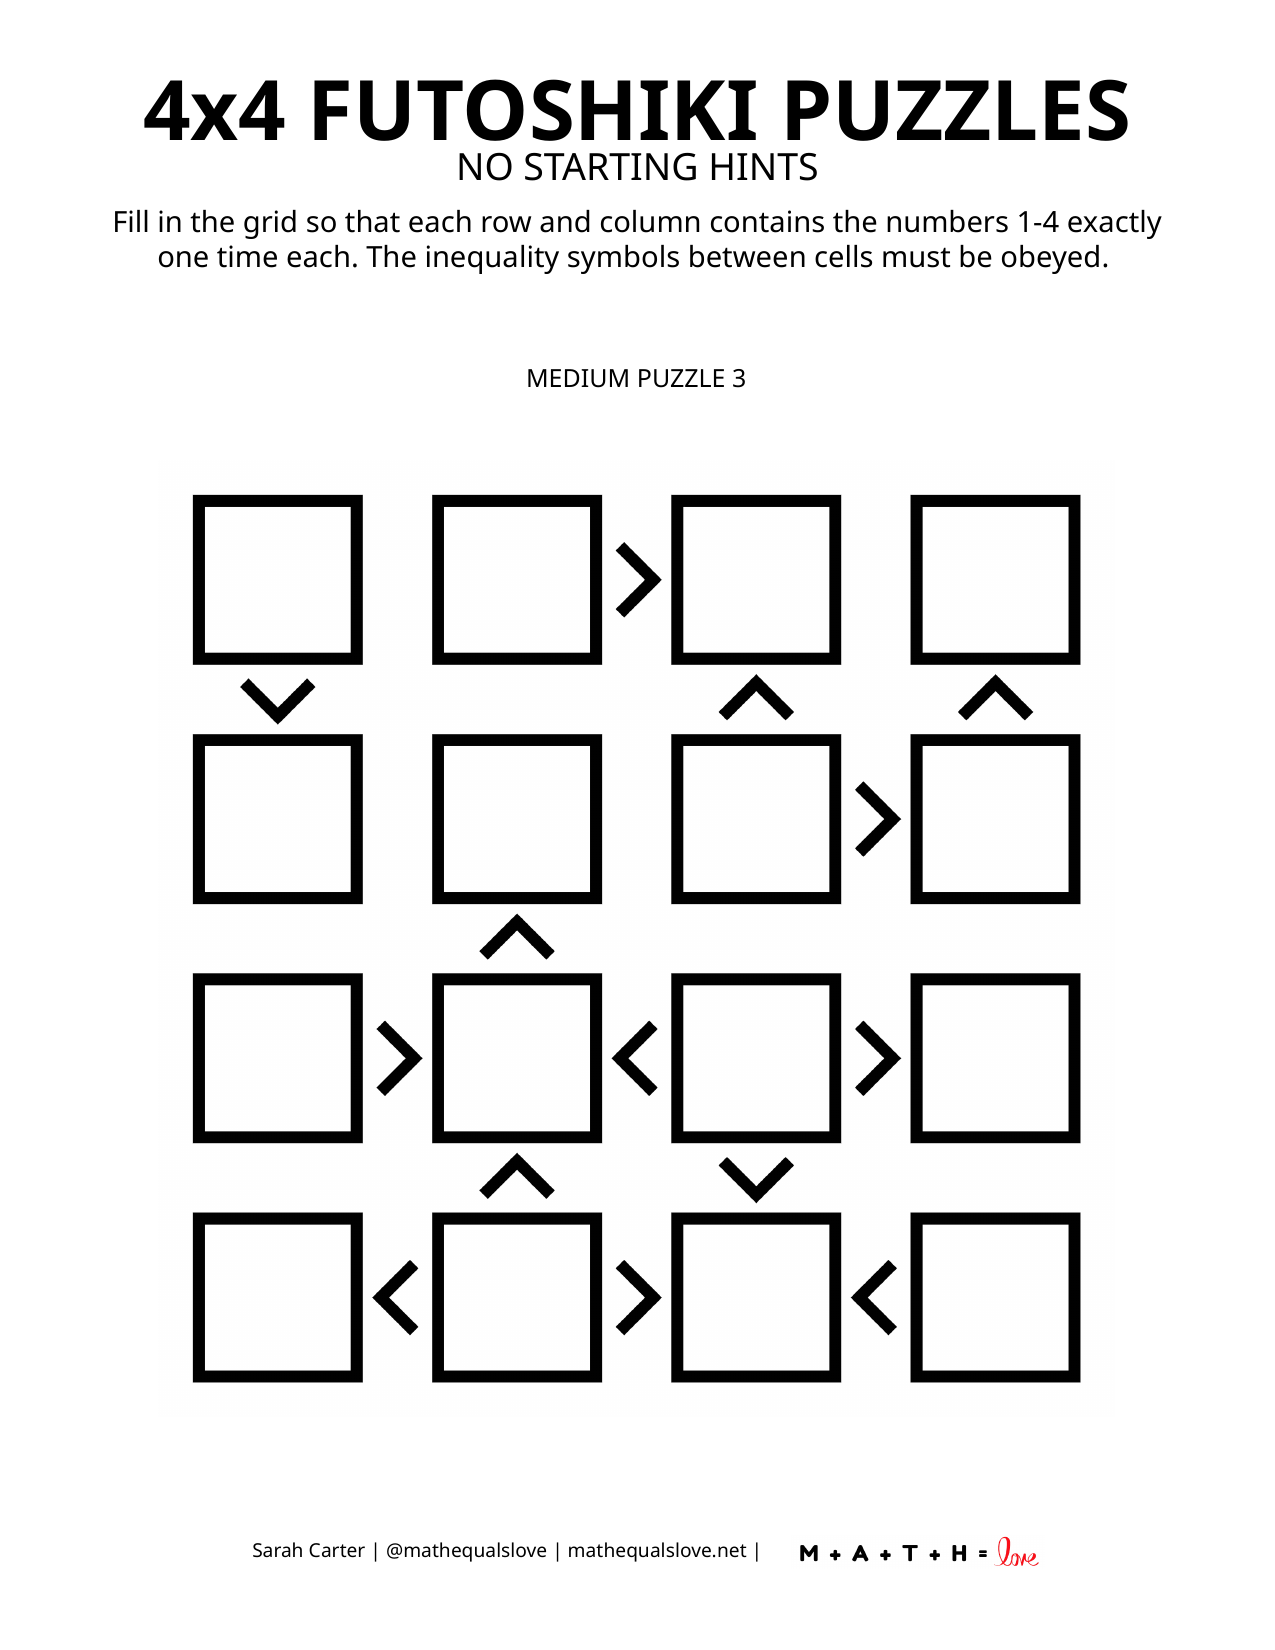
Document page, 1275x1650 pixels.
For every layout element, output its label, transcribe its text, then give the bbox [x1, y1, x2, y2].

text_box 4x4 FUTOSHIKI PUZZLES [77, 50, 1198, 135]
text_box Fill in the grid so that each row and column contains the numbers 1-4 exactly one time each. The inequality symbols between cells must be obeyed. [0, 196, 1275, 281]
text_box NO STARTING HINTS [0, 135, 1275, 196]
picture [791, 1534, 1046, 1570]
text_box MEDIUM PUZZLE 3 [158, 362, 1115, 414]
text_box Sarah Carter | @mathequalslove | mathequalslove.net | [237, 1531, 1071, 1570]
picture [157, 459, 1116, 1418]
